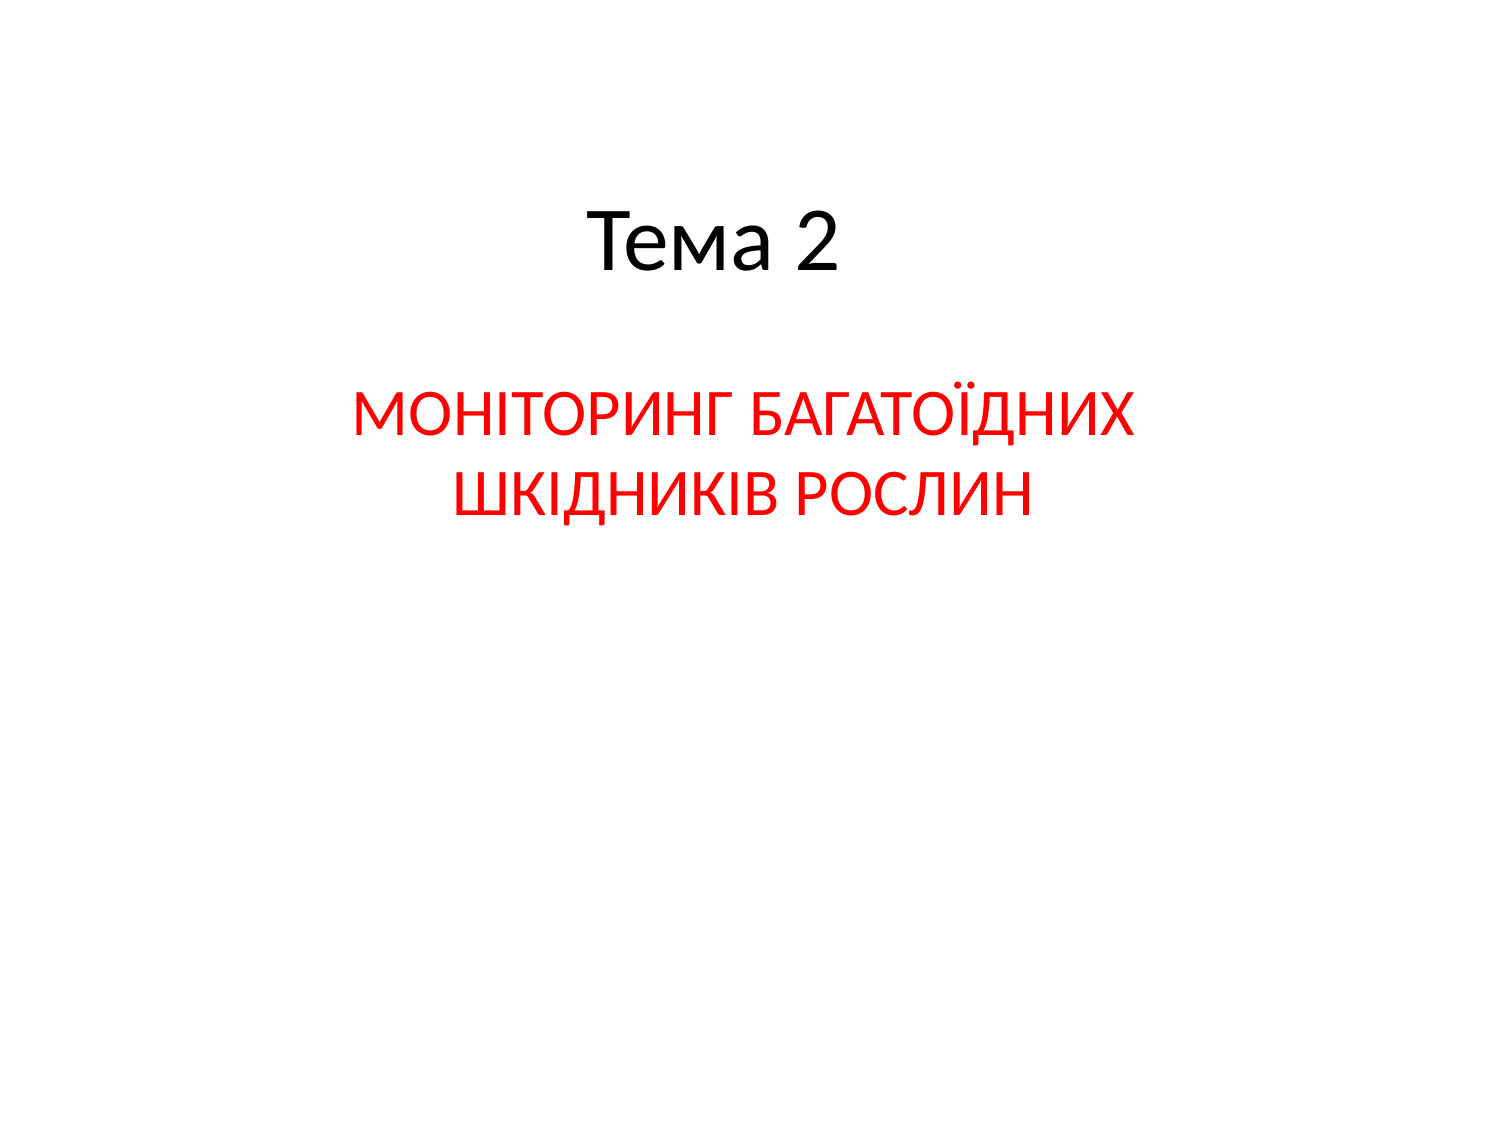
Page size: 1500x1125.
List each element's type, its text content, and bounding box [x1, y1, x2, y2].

subtitle МОНІТОРИНГ БАГАТОЇДНИХ ШКІДНИКІВ РОСЛИН [218, 361, 1269, 650]
title Тема 2 [76, 113, 1352, 355]
